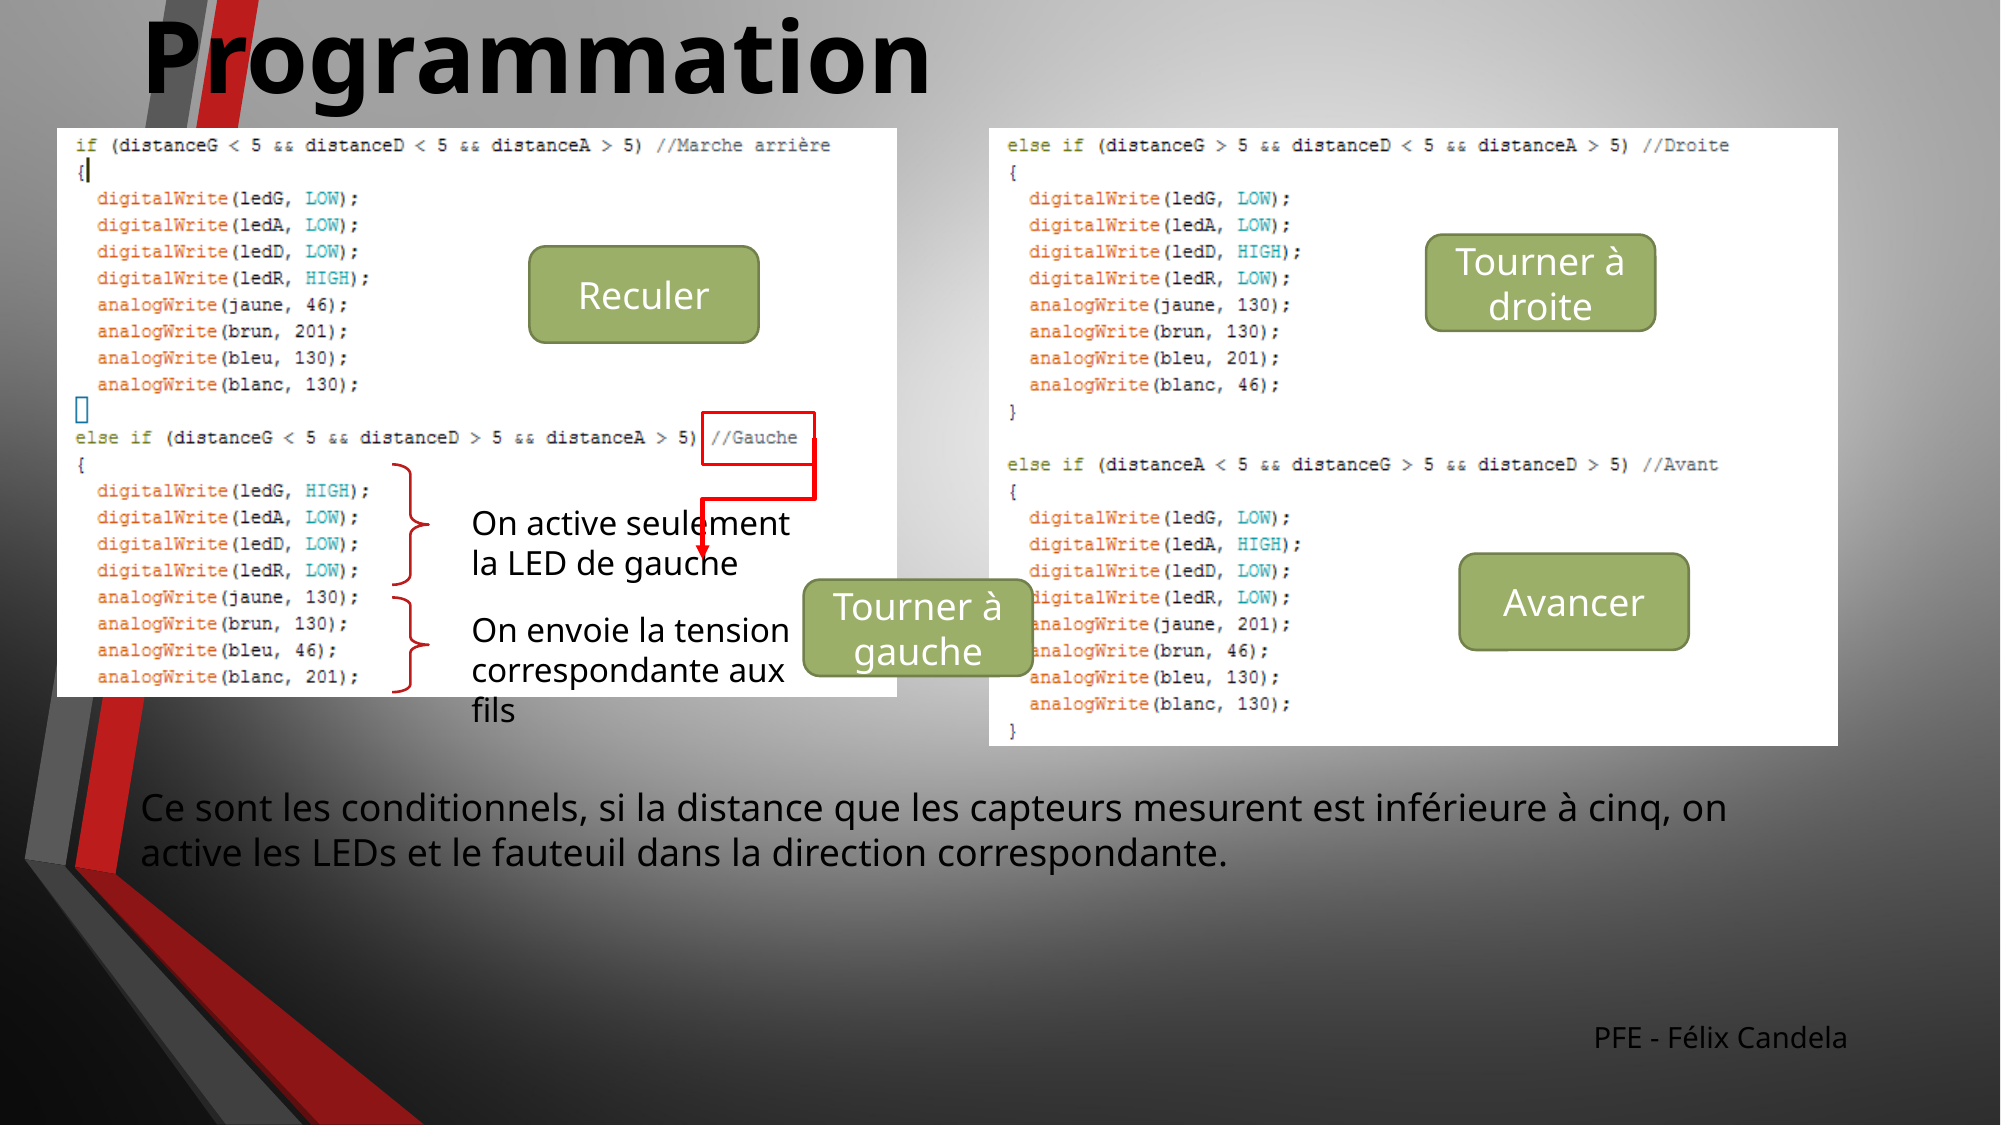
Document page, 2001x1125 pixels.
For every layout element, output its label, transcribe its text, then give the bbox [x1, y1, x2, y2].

picture [0, 0, 2001, 1125]
picture [116, 823, 125, 880]
text_box On envoie la tension correspondante aux fils [456, 697, 815, 737]
text_box Programmation [125, 0, 1770, 198]
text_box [698, 442, 819, 555]
text_box Ce sont les conditionnels, si la distance que les capteurs mesurent est inférieure à cinq, on active les LEDs et le fauteuil dans la direction correspondante. [125, 776, 1798, 882]
text_box Tourner à gauche [897, 579, 989, 676]
text_box PFE - Félix Candela [1578, 1012, 1930, 1073]
